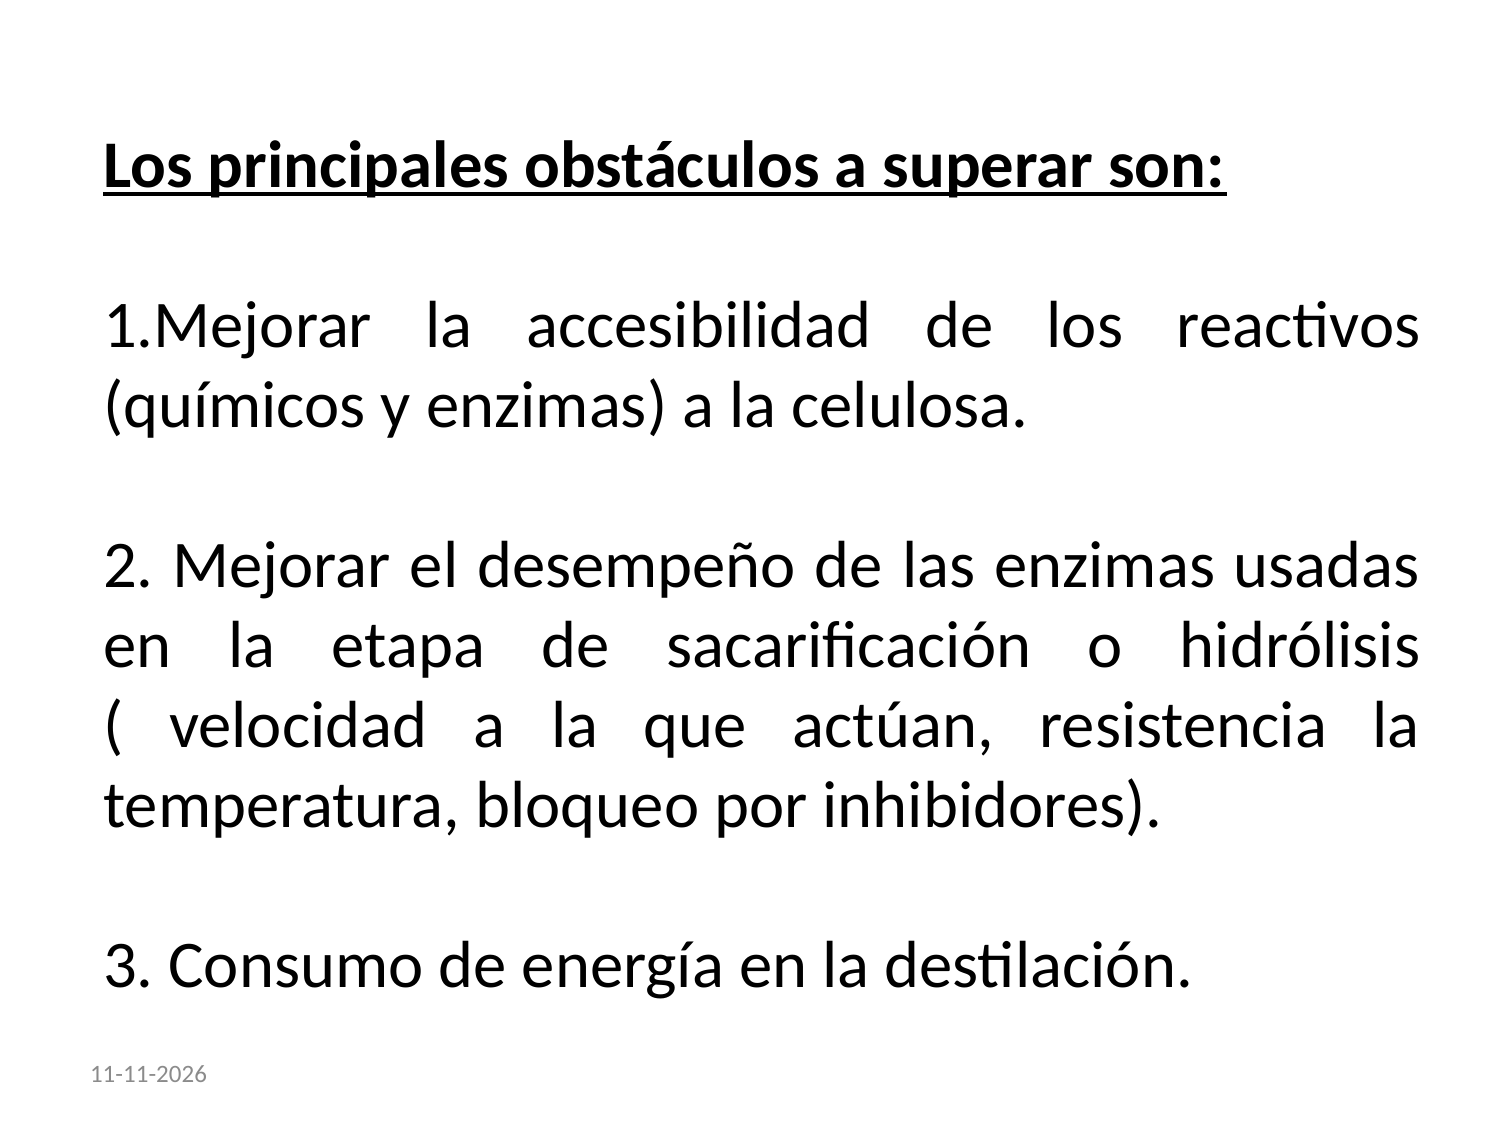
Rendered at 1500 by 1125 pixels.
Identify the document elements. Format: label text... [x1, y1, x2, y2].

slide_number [75, 1042, 425, 1103]
text_box Los principales obstáculos a superar son: Mejorar la accesibilidad de los reactivos (químicos y enzimas) a la celulosa. 2. Mejorar el desempeño de las enzimas usadas en la etapa de sacarificación o hidrólisis ( velocidad a la que actúan, resistencia la temperatura, bloqueo por inhibidores). 3. Consumo de energía en la destilación. [88, 113, 1437, 1008]
